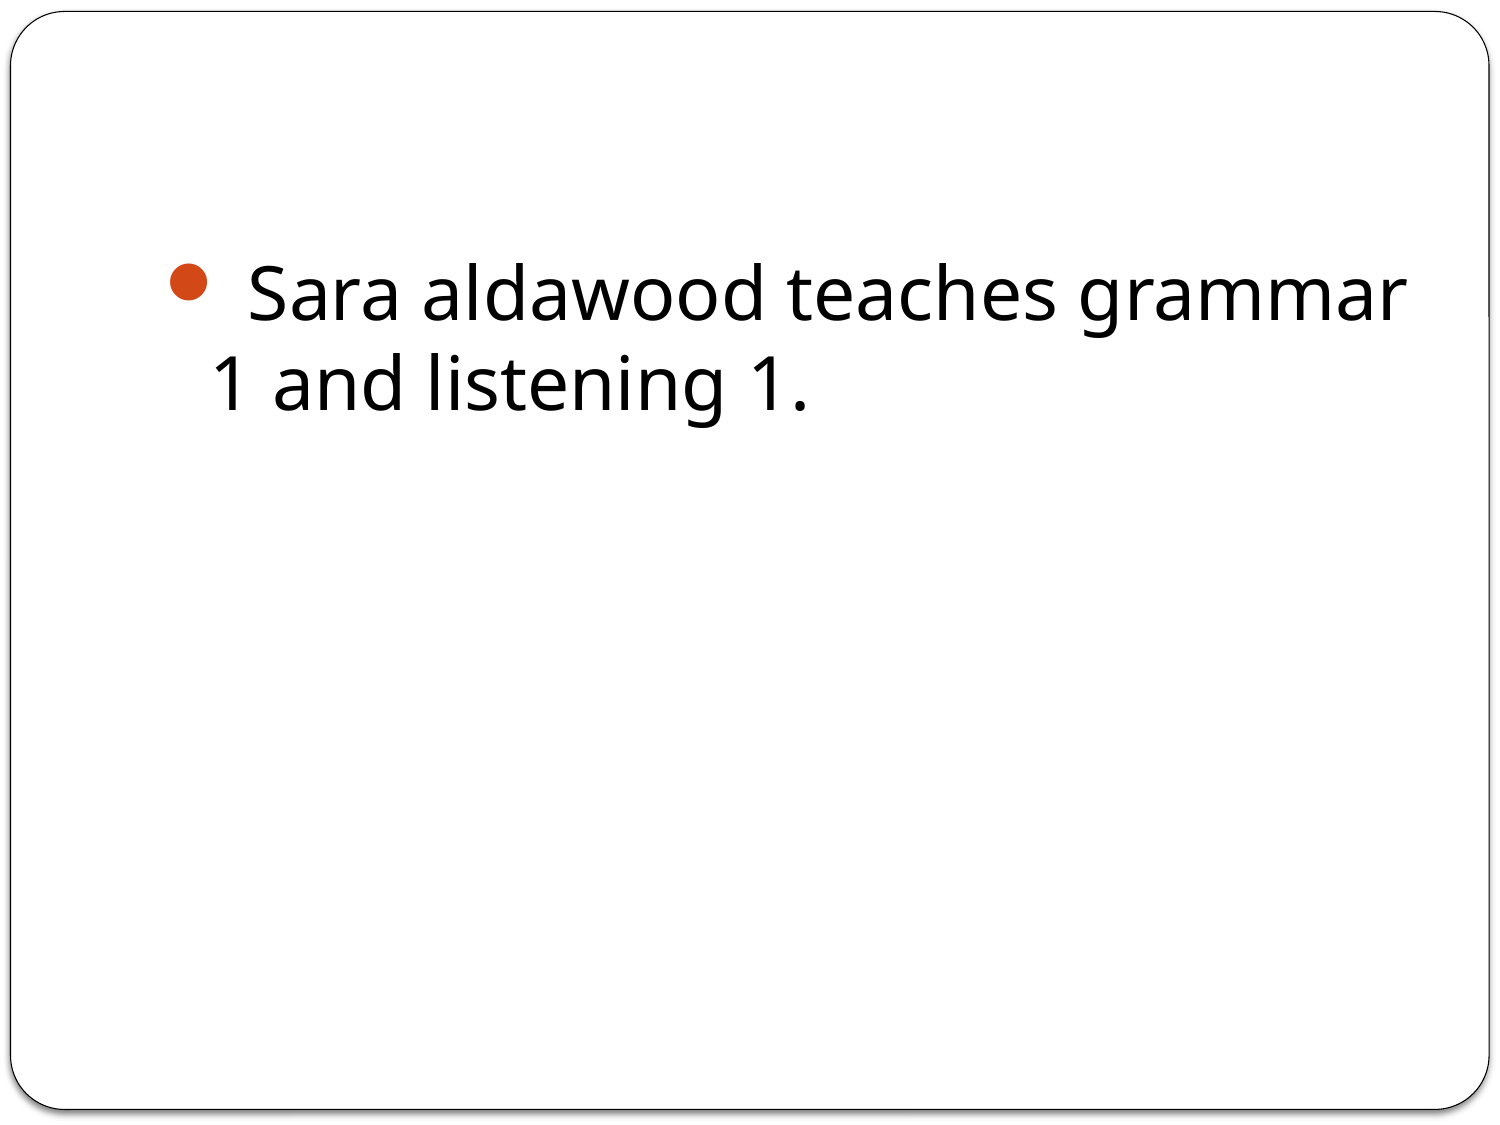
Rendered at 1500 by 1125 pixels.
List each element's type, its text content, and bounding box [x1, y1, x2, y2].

list Sara aldawood teaches grammar 1 and listening 1. [150, 237, 1425, 988]
